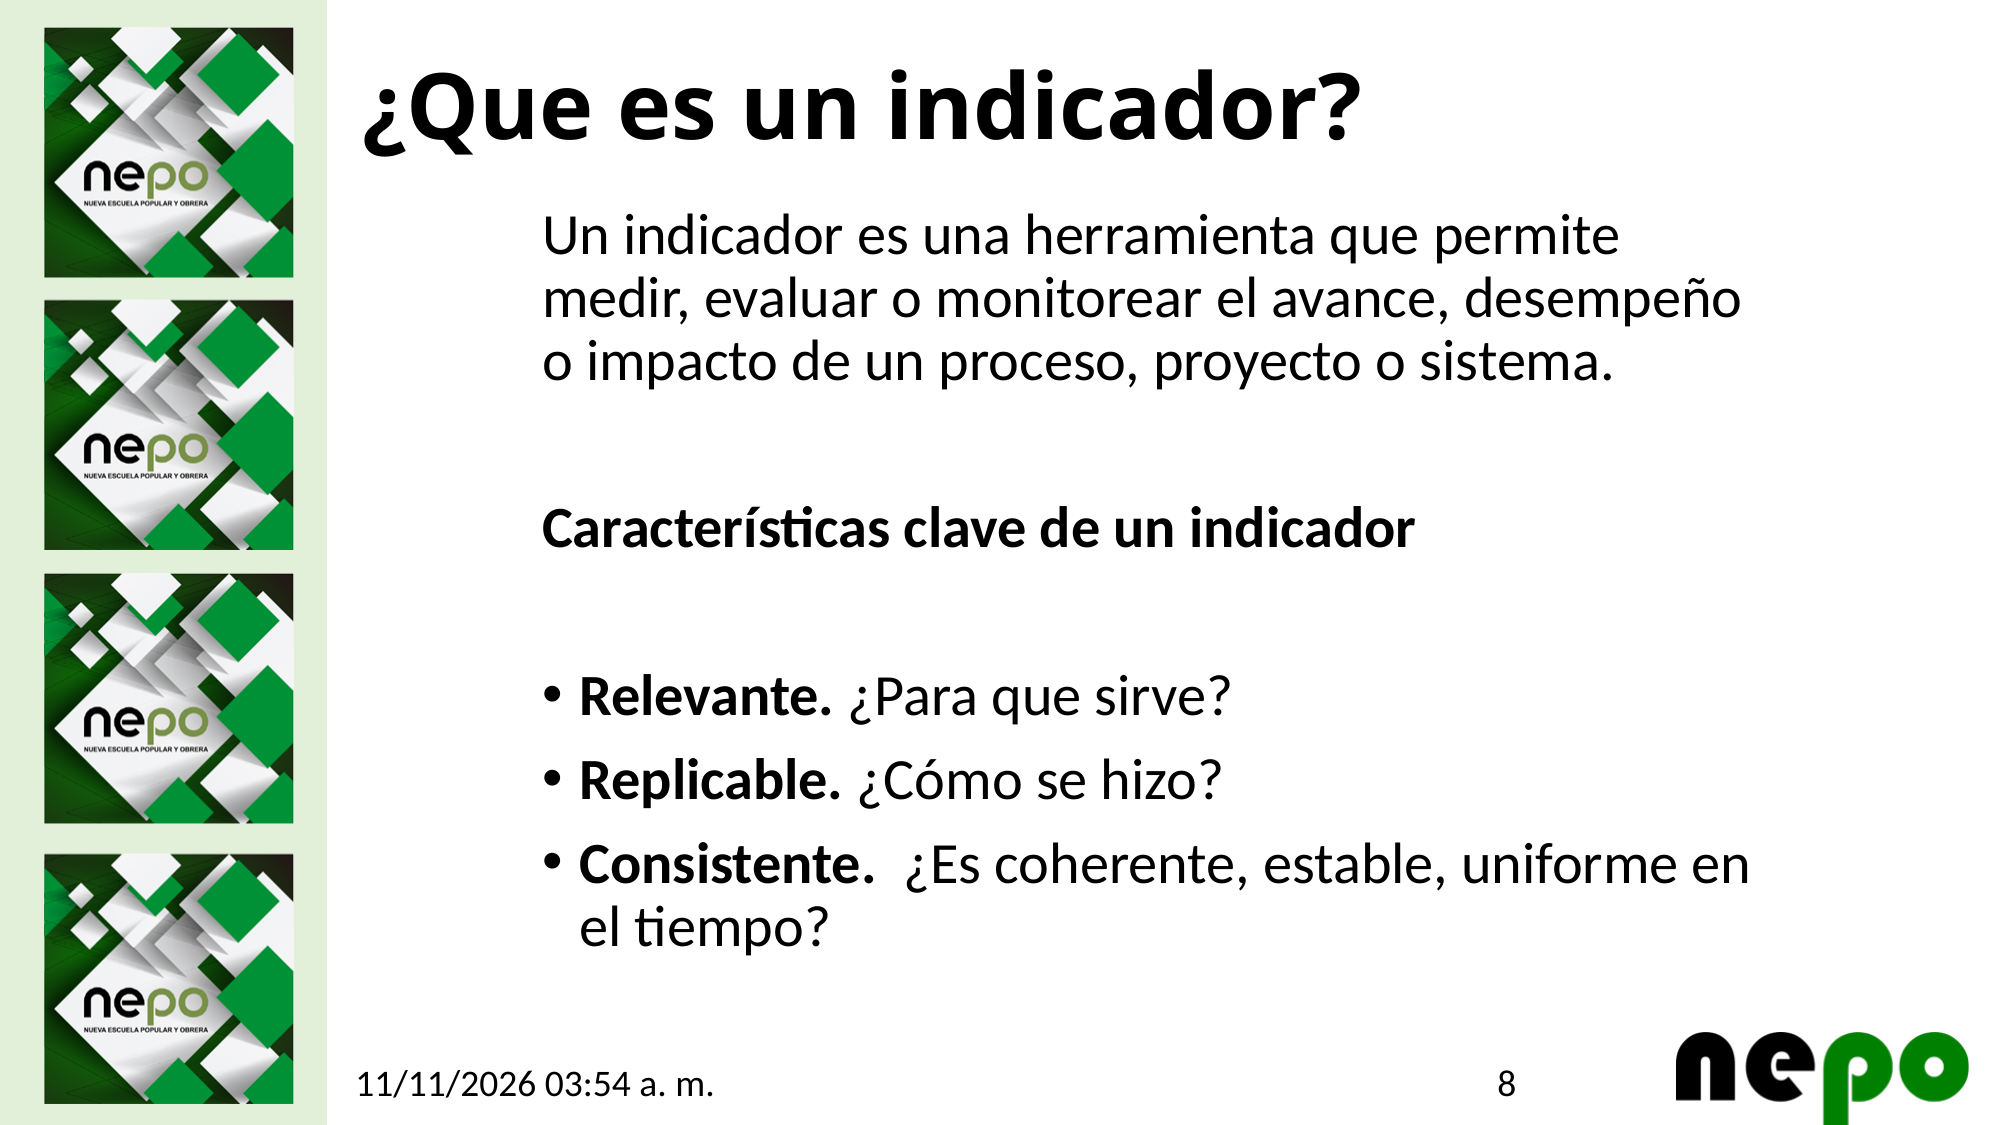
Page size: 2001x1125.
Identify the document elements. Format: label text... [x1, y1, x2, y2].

list Un indicador es una herramienta que permite medir, evaluar o monitorear el avance, desempeño o impacto de un proceso, proyecto o sistema. Características clave de un indicador Relevante. ¿Para que sirve? Replicable. ¿Cómo se hizo? Consistente. ¿Es coherente, estable, uniforme en el tiempo? [527, 196, 1784, 994]
title ¿Que es un indicador? [347, 52, 1964, 177]
slide_number 8 [1482, 1051, 1675, 1111]
picture [1676, 1032, 1969, 1125]
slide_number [340, 1051, 791, 1111]
picture [0, 0, 327, 1125]
